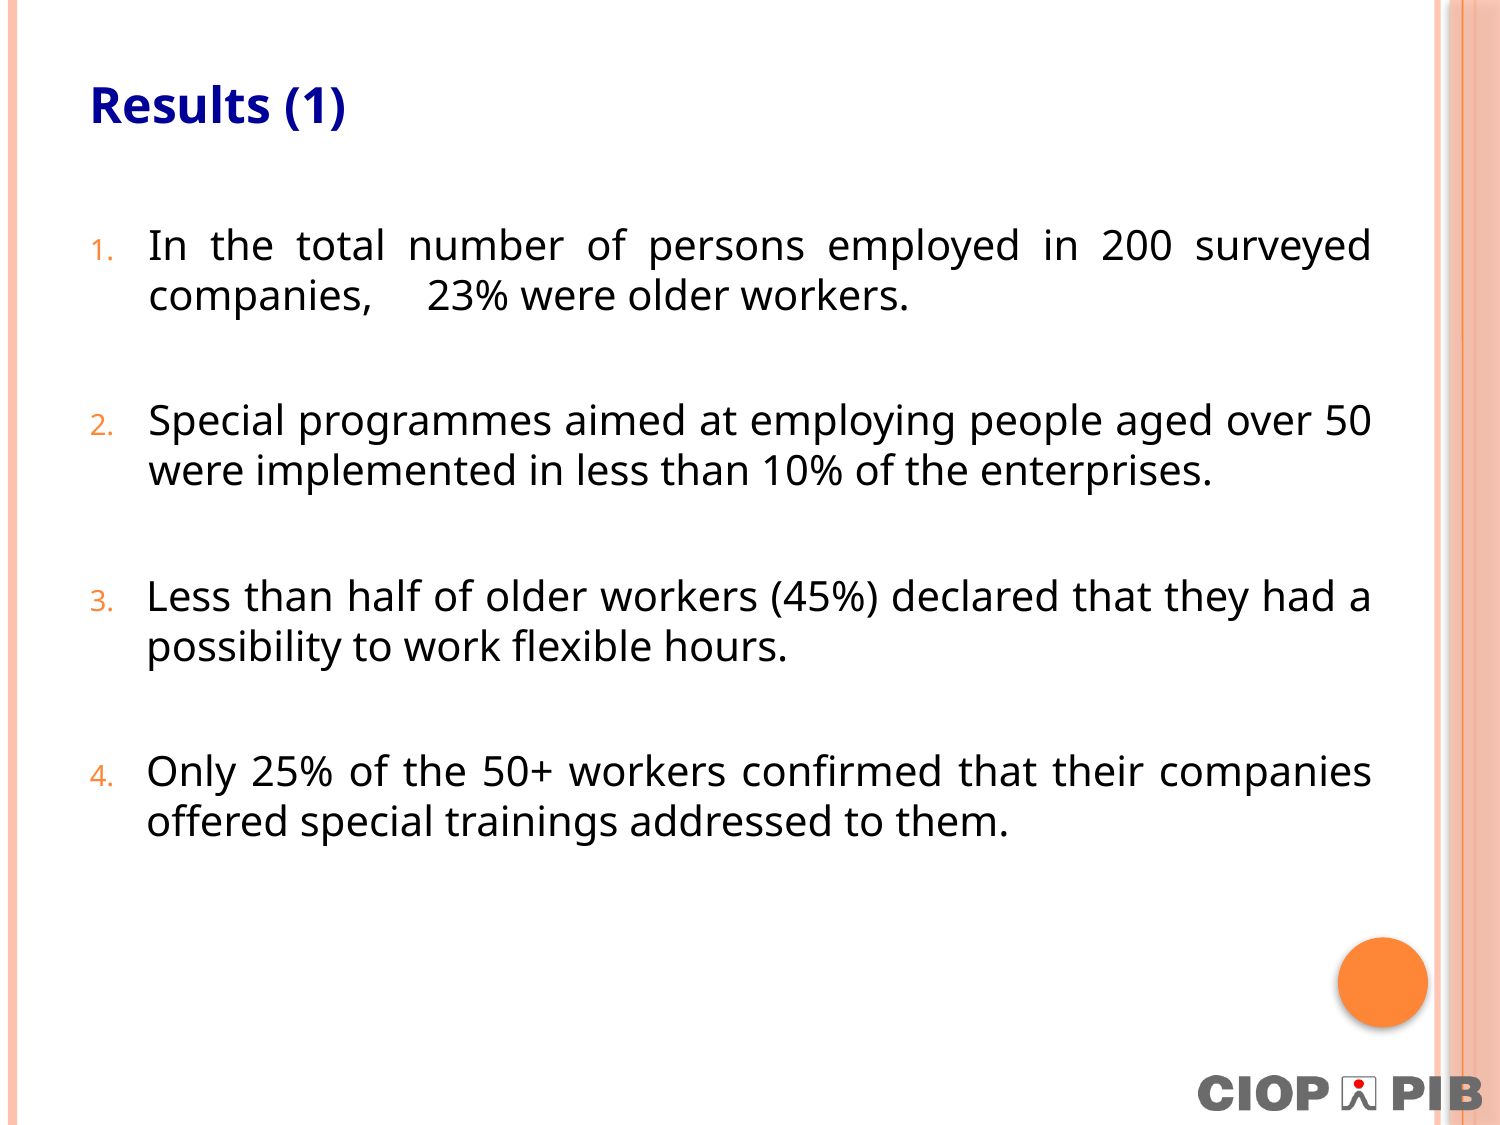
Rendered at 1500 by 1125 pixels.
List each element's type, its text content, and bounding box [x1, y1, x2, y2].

list Results (1) In the total number of persons employed in 200 surveyed companies, 23% were older workers. Special programmes aimed at employing people aged over 50 were implemented in less than 10% of the enterprises. Less than half of older workers (45%) declared that they had a possibility to work flexible hours. Only 25% of the 50+ workers confirmed that their companies offered special trainings addressed to them. [75, 66, 1388, 1062]
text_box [1198, 1074, 1483, 1112]
